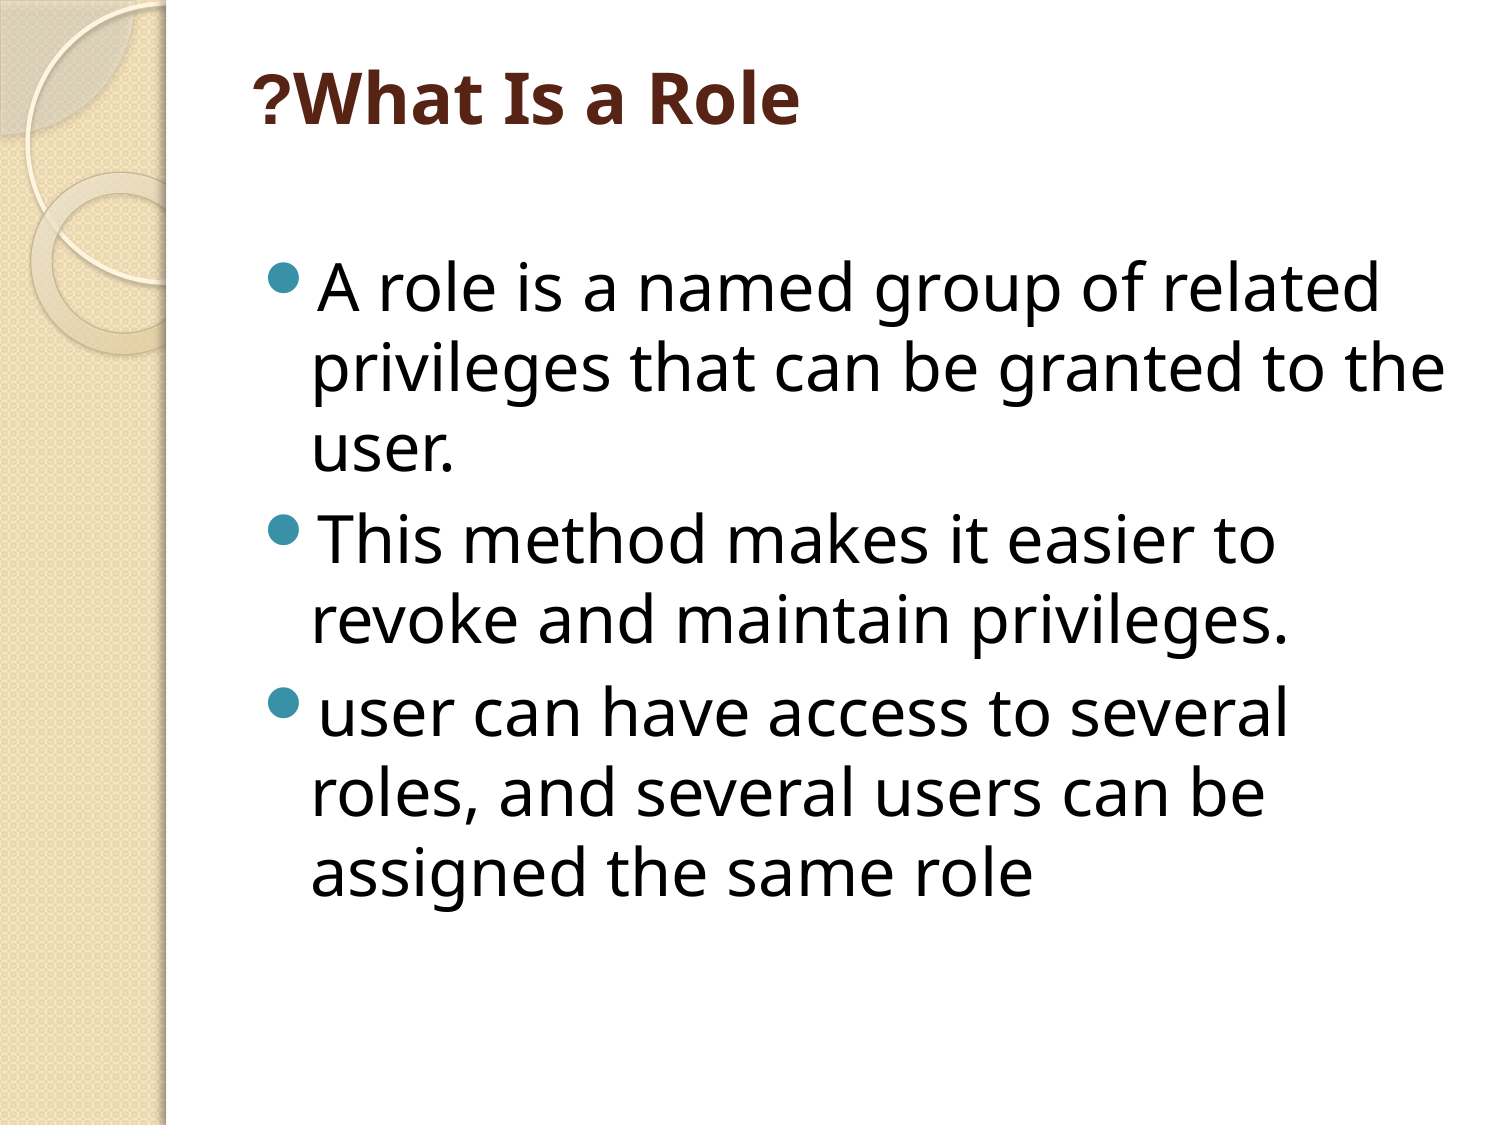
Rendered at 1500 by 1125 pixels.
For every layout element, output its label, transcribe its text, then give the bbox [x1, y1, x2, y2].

list A role is a named group of related privileges that can be granted to the user. This method makes it easier to revoke and maintain privileges. user can have access to several roles, and several users can be assigned the same role [235, 237, 1466, 1025]
title What Is a Role? [235, 45, 1466, 233]
